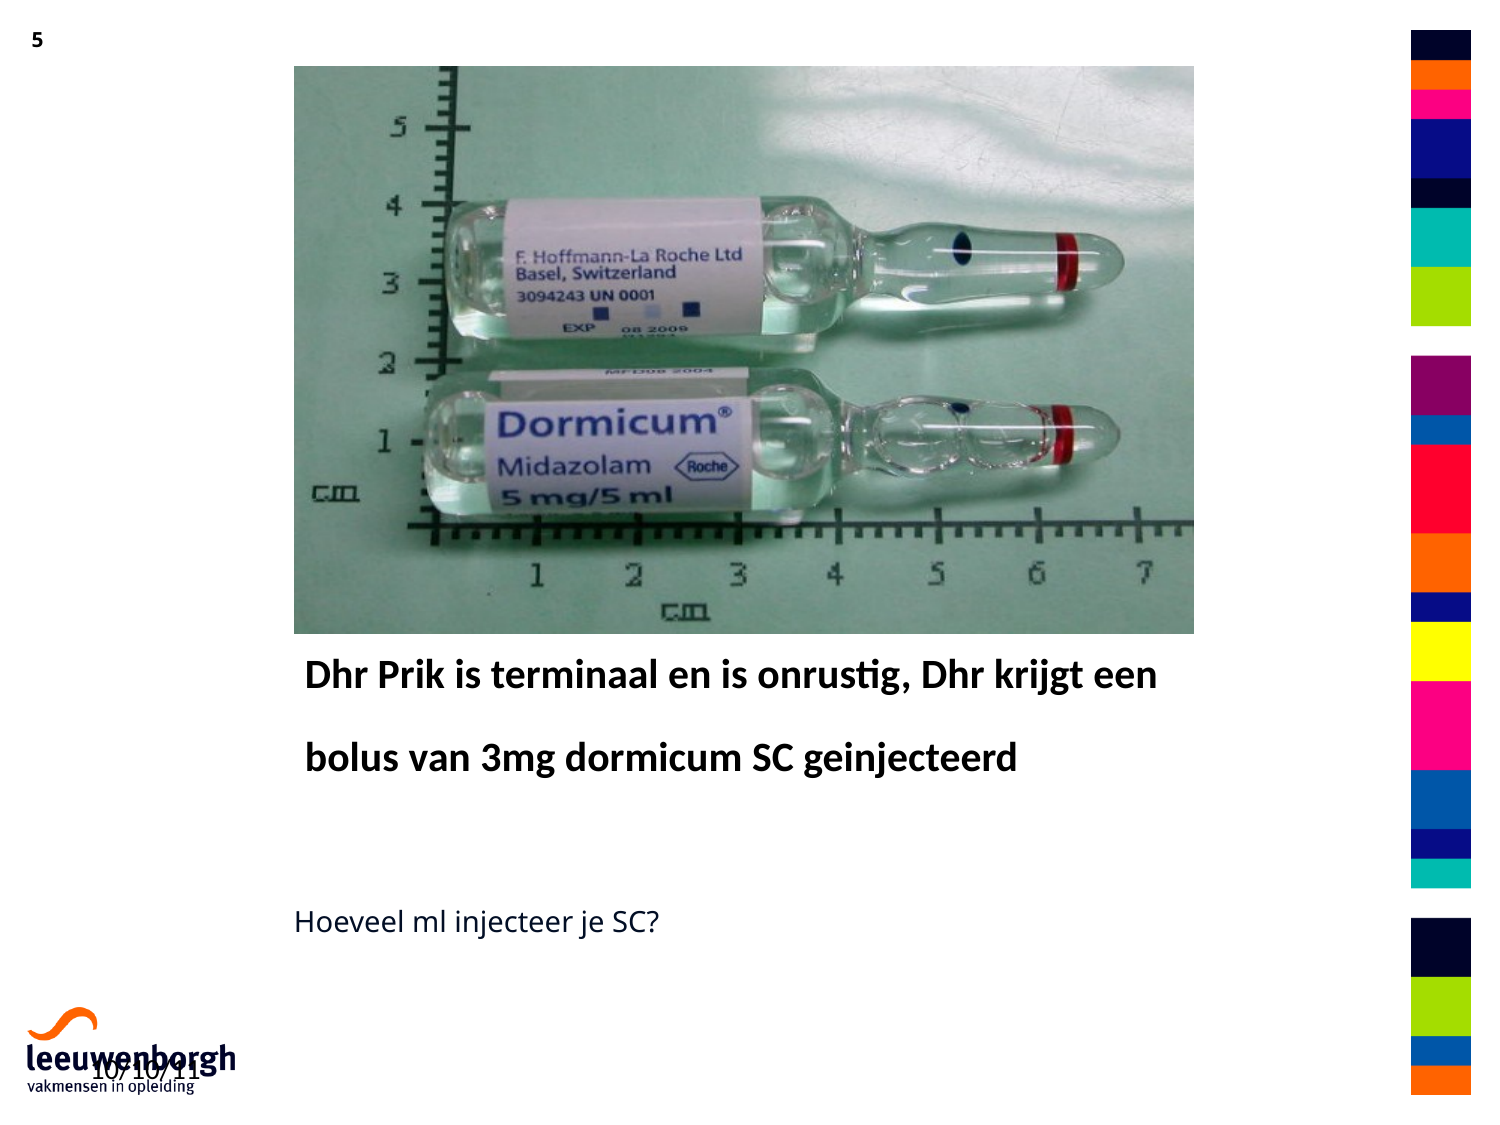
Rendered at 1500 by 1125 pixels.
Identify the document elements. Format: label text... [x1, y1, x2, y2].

picture [293, 66, 1195, 634]
title Dhr Prik is terminaal en is onrustig, Dhr krijgt een bolus van 3mg dormicum SC geinjecteerd [289, 694, 1191, 788]
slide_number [74, 1042, 425, 1103]
picture [1411, 30, 1471, 1095]
picture [27, 1007, 235, 1095]
list Hoeveel ml injecteer je SC? [293, 880, 1195, 1013]
